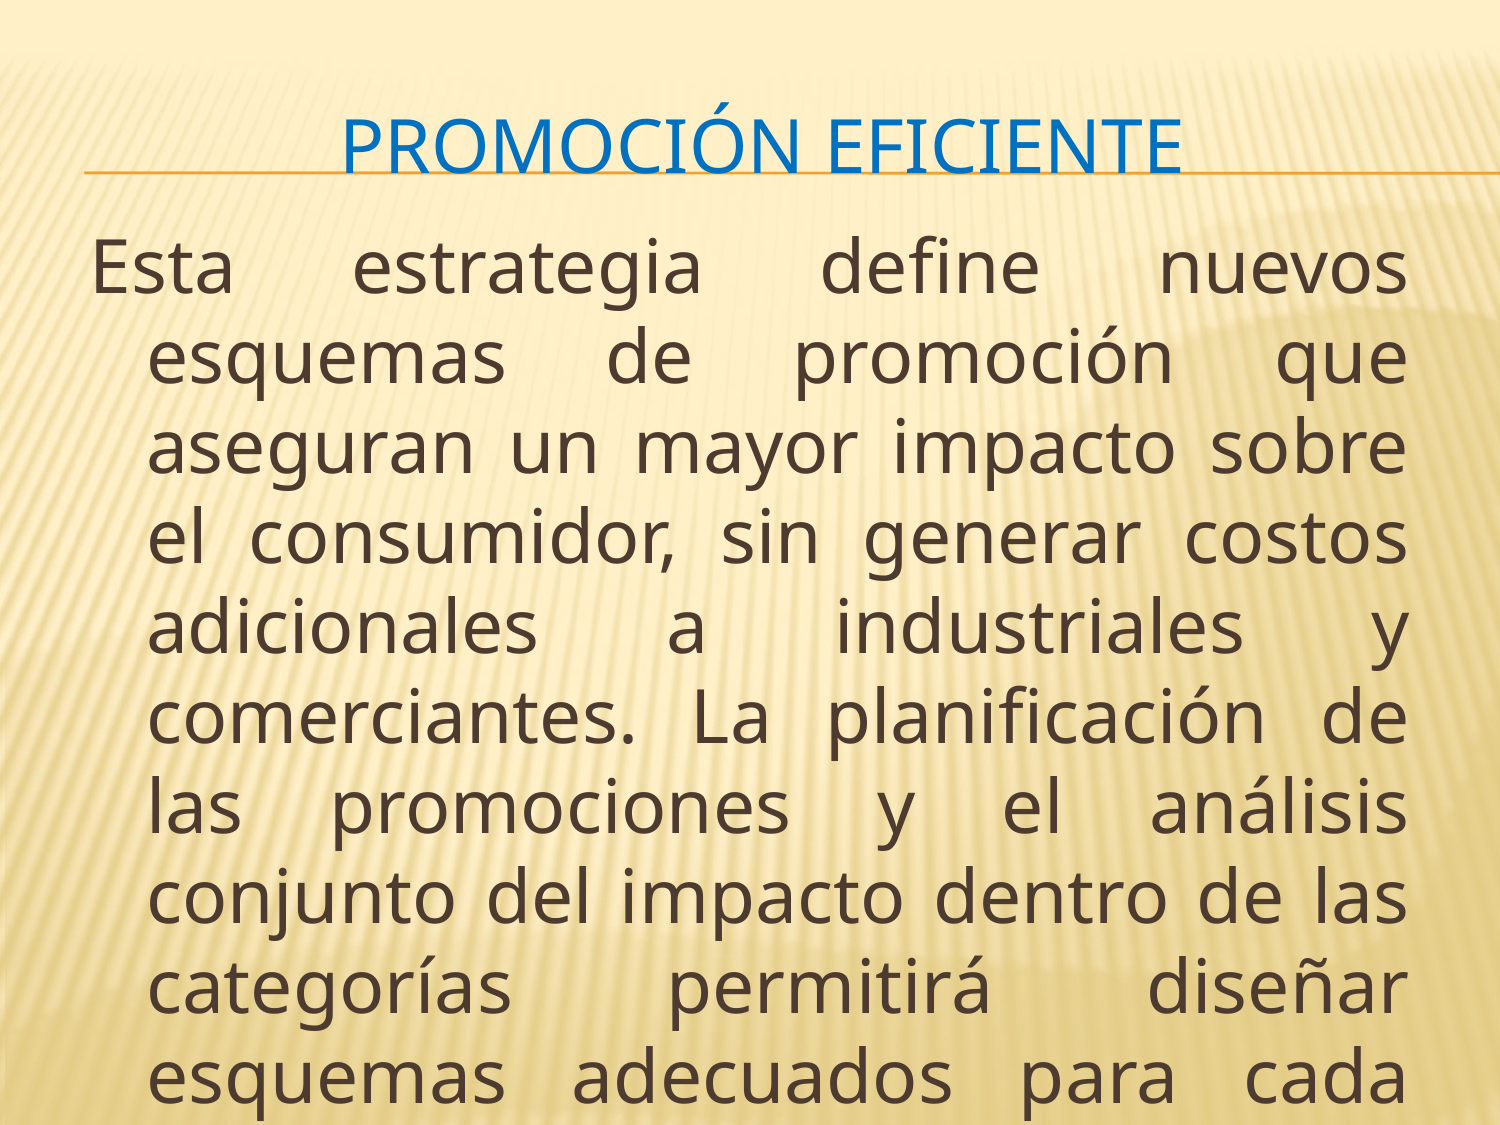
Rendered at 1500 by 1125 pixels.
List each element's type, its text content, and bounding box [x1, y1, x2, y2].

list Esta estrategia define nuevos esquemas de promoción que aseguran un mayor impacto sobre el consumidor, sin generar costos adicionales a industriales y comerciantes. La planificación de las promociones y el análisis conjunto del impacto dentro de las categorías permitirá diseñar esquemas adecuados para cada punto de venta, obteniendo mayor rentabilidad de las actividades de promoción. [75, 210, 1425, 1067]
title Promoción Eficiente [50, 75, 1475, 213]
